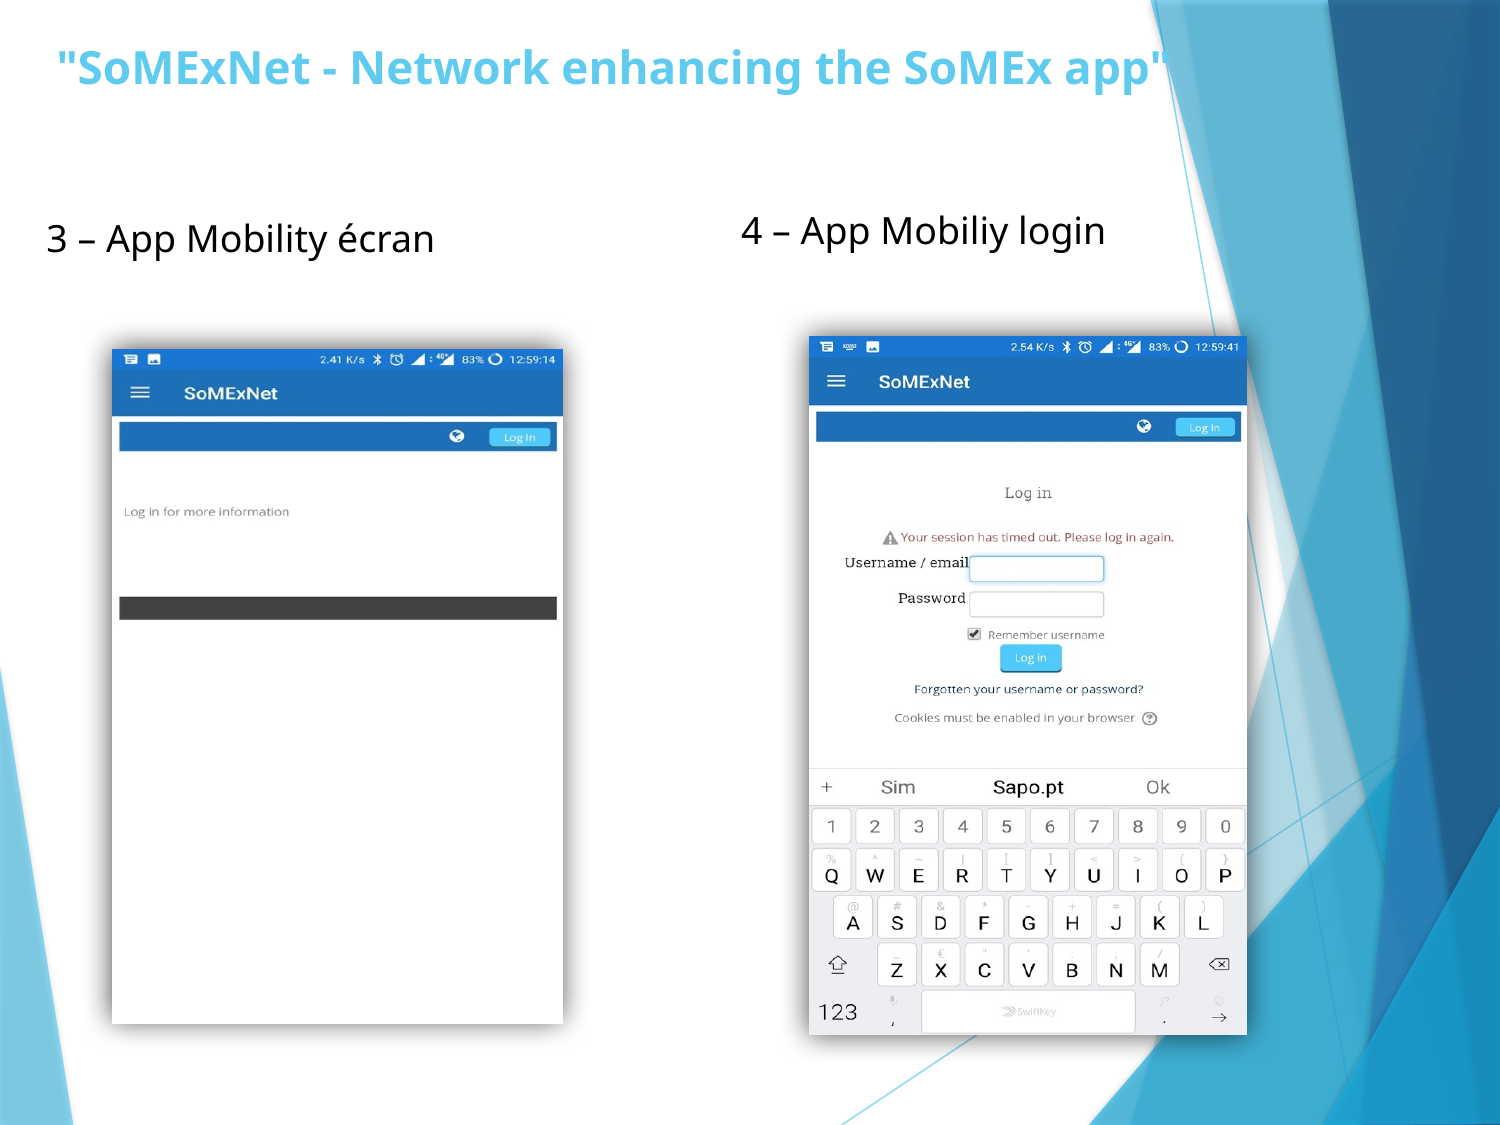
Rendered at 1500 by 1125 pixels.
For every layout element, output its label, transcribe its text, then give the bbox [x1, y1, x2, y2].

title "SoMExNet - Network enhancing the SoMEx app" [41, 30, 1415, 114]
picture [808, 336, 1247, 1036]
text_box 3 – App Mobility écran [31, 208, 461, 268]
text_box 4 – App Mobiliy login [726, 199, 1282, 260]
picture [111, 348, 564, 1024]
